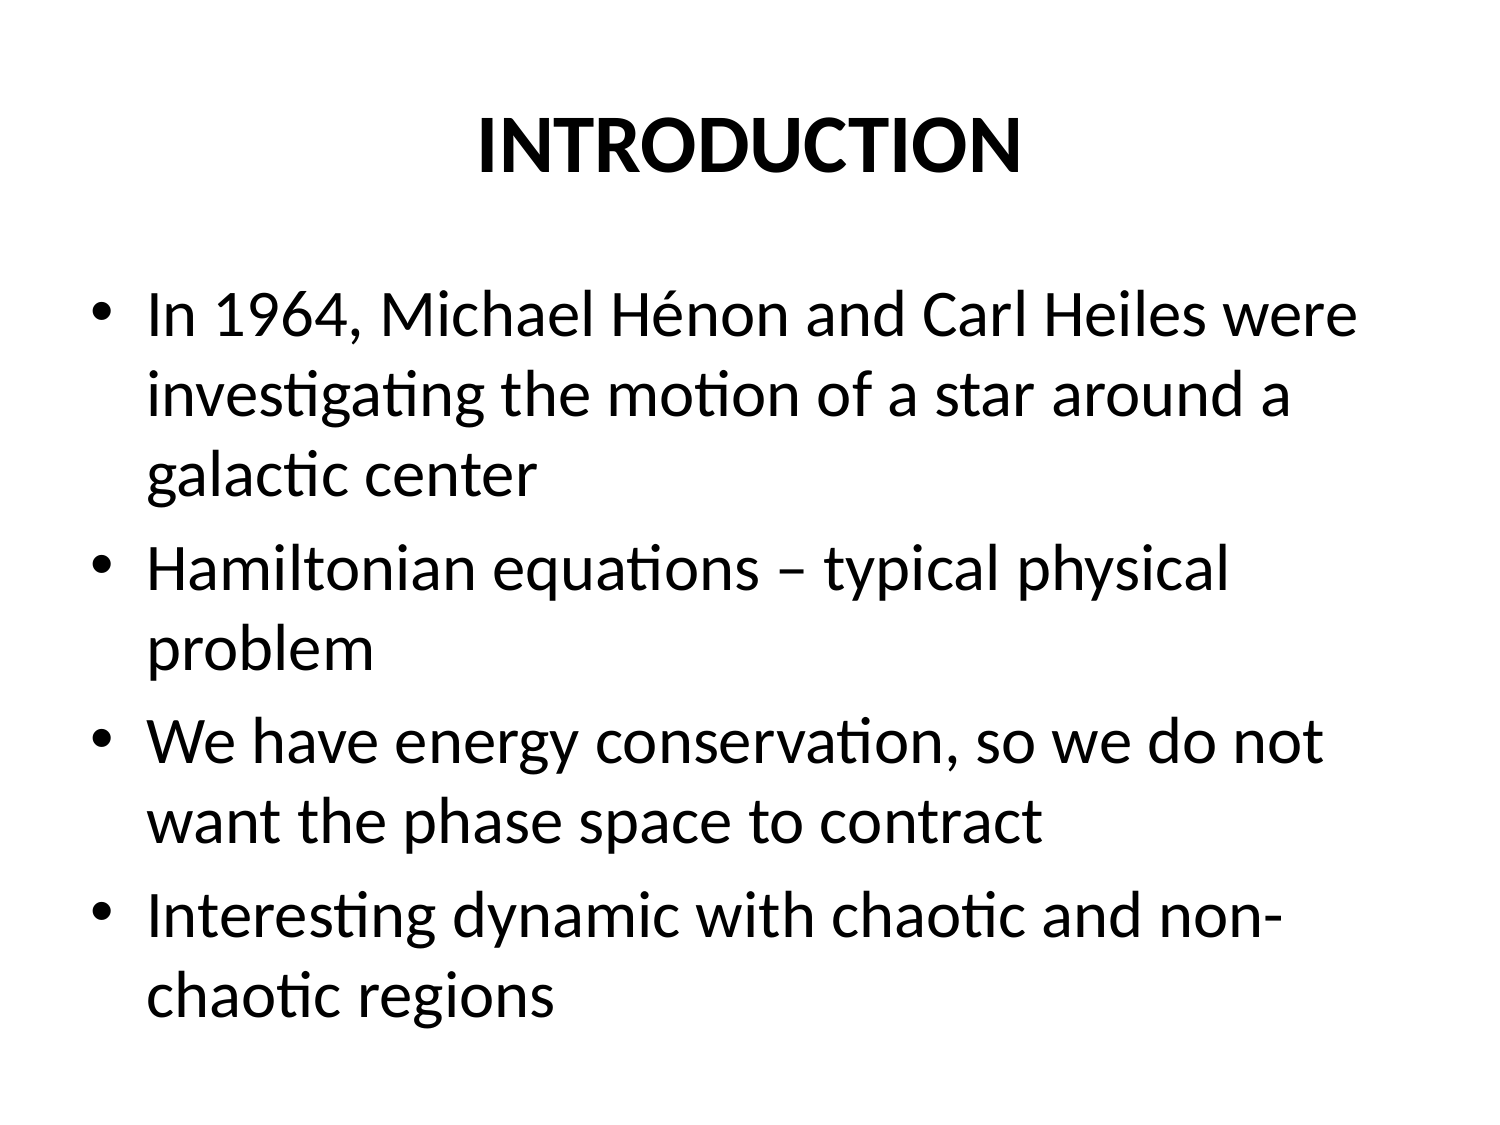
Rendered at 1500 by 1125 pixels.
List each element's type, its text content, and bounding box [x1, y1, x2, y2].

title Introduction [75, 45, 1425, 233]
list In 1964, Michael Hénon and Carl Heiles were investigating the motion of a star around a galactic center Hamiltonian equations – typical physical problem We have energy conservation, so we do not want the phase space to contract Interesting dynamic with chaotic and non-chaotic regions [75, 262, 1425, 1050]
